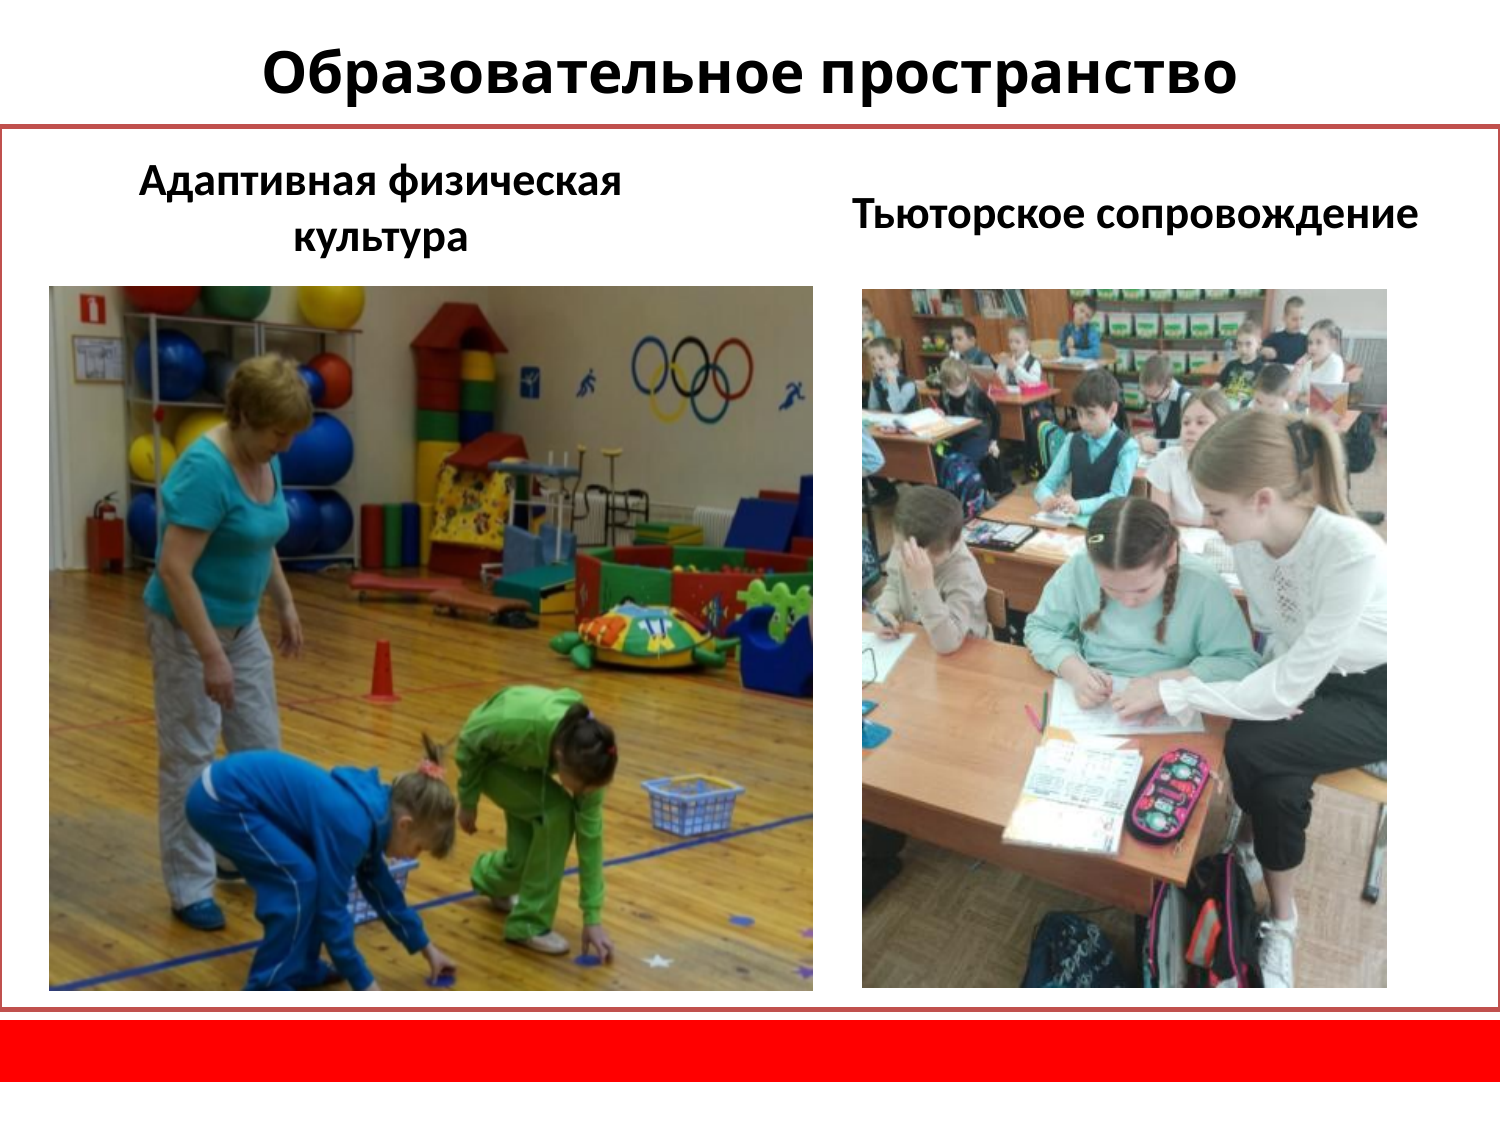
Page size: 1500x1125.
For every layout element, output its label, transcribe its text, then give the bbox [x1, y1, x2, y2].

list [49, 286, 814, 991]
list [862, 288, 1387, 988]
text_box [0, 142, 1500, 1012]
text_box Образовательное пространство [0, 0, 1500, 142]
list Тьюторское сопровождение [836, 139, 1500, 245]
text_box [0, 1020, 1500, 1082]
list Адаптивная физическая культура [49, 162, 713, 268]
